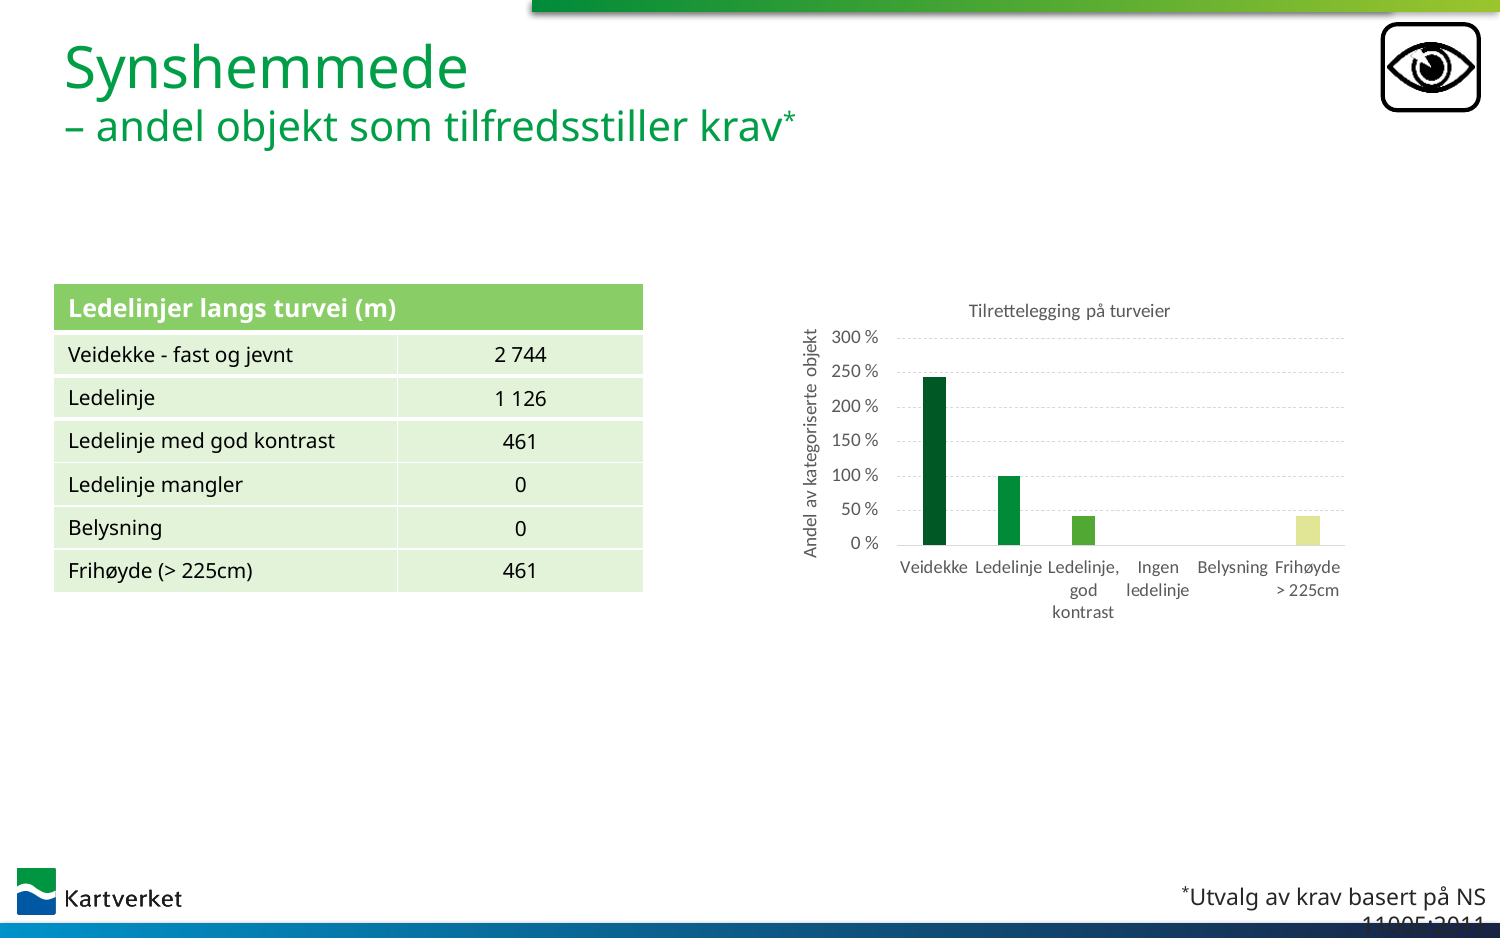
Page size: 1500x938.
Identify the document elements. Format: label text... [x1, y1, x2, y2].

table_cell Veidekke - fast og jevnt [54, 335, 397, 374]
table_cell 0 [398, 507, 643, 548]
table_cell Ledelinje mangler [54, 463, 397, 505]
table_cell 0 [398, 463, 643, 505]
table_cell Ledelinje [54, 378, 397, 417]
table_cell 461 [398, 421, 643, 462]
text_box Synshemmede – andel objekt som tilfredsstiller krav* [49, 24, 1431, 158]
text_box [1382, 24, 1480, 111]
table_cell 1 126 [398, 378, 643, 417]
table_cell Ledelinje med god kontrast [54, 421, 397, 462]
table_cell Belysning [54, 507, 397, 548]
table_cell 2 744 [398, 335, 643, 374]
text_box *Utvalg av krav basert på NS 11005:2011 [1068, 873, 1500, 938]
table_cell Frihøyde (> 225cm) [54, 550, 397, 592]
picture [791, 291, 1348, 630]
table_header Ledelinjer langs turvei (m) [54, 284, 643, 330]
table_cell 461 [398, 550, 643, 592]
